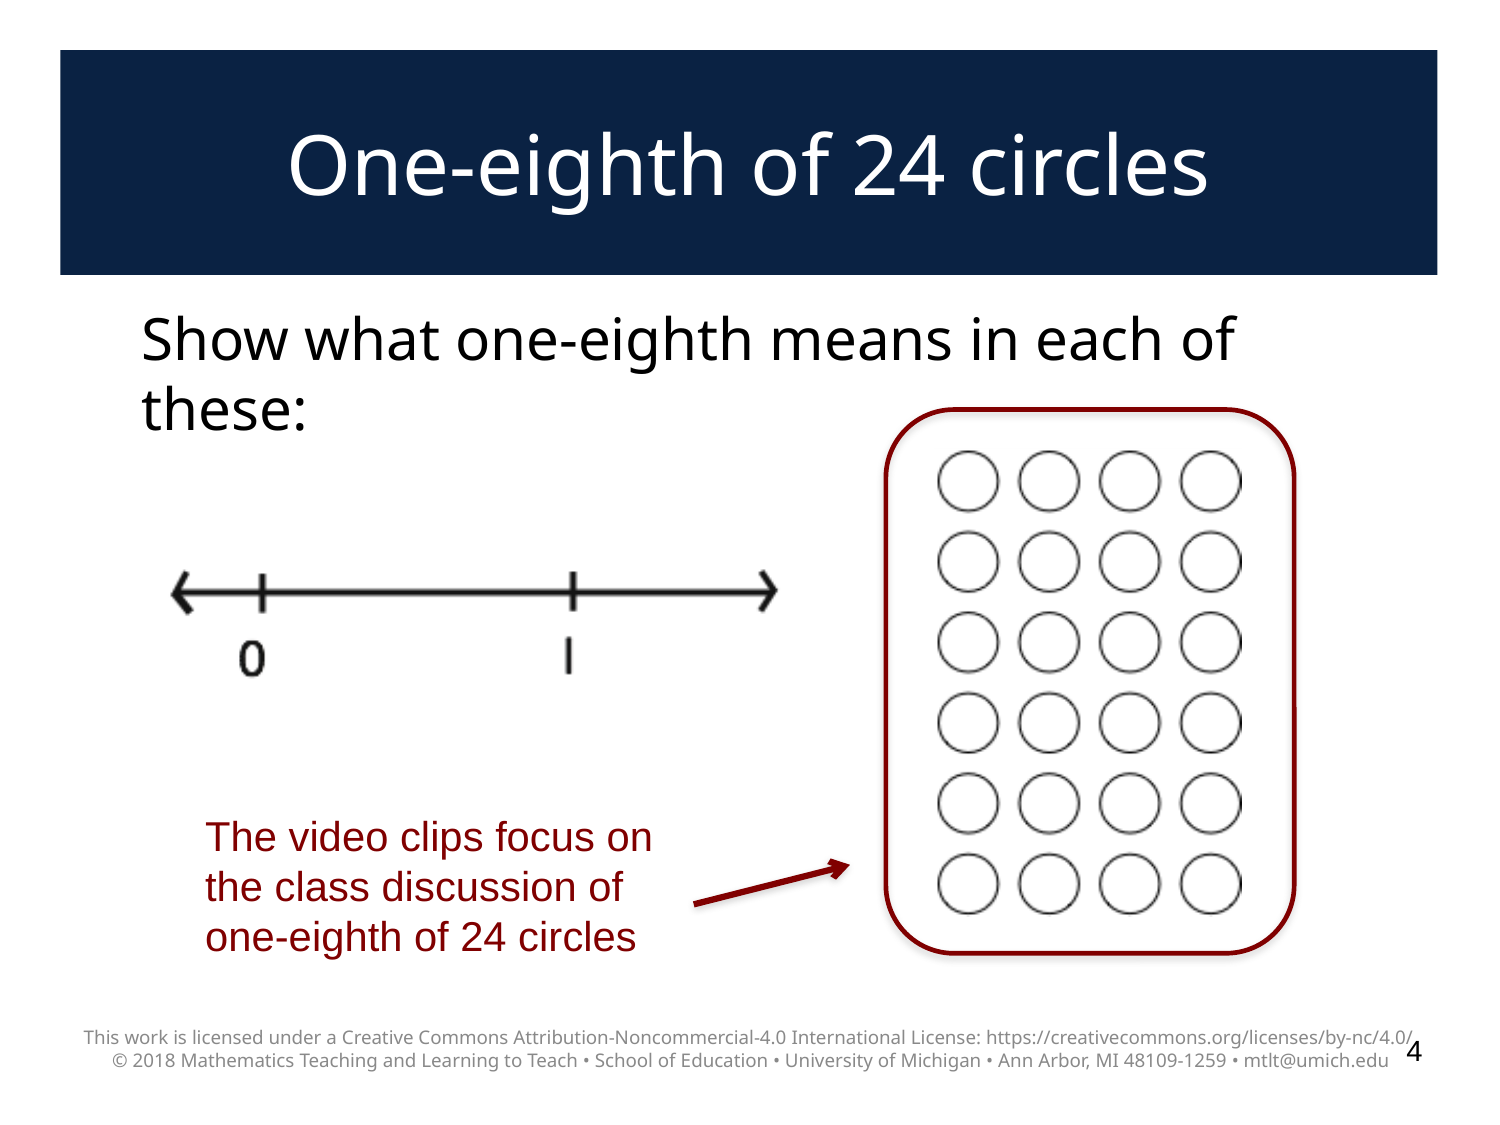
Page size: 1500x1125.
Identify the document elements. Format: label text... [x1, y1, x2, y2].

text_box [885, 450, 1295, 954]
text_box Show what one-eighth means in each of these: [126, 294, 1374, 450]
title One-eighth of 24 circles [60, 50, 1438, 275]
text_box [693, 864, 851, 905]
footer This work is licensed under a Creative Commons Attribution-Noncommercial-4.0 International License: https://creativecommons.org/licenses/by-nc/4.0/ © 2018 Mathematics Teaching and Learning to Teach • School of Education • University of Michigan • Ann Arbor, MI 48109-1259 • mtlt@umich.edu [62, 1009, 1438, 1088]
picture [934, 447, 1242, 917]
text_box The video clips focus on the class discussion of one-eighth of 24 circles [190, 802, 705, 968]
picture [140, 544, 799, 706]
